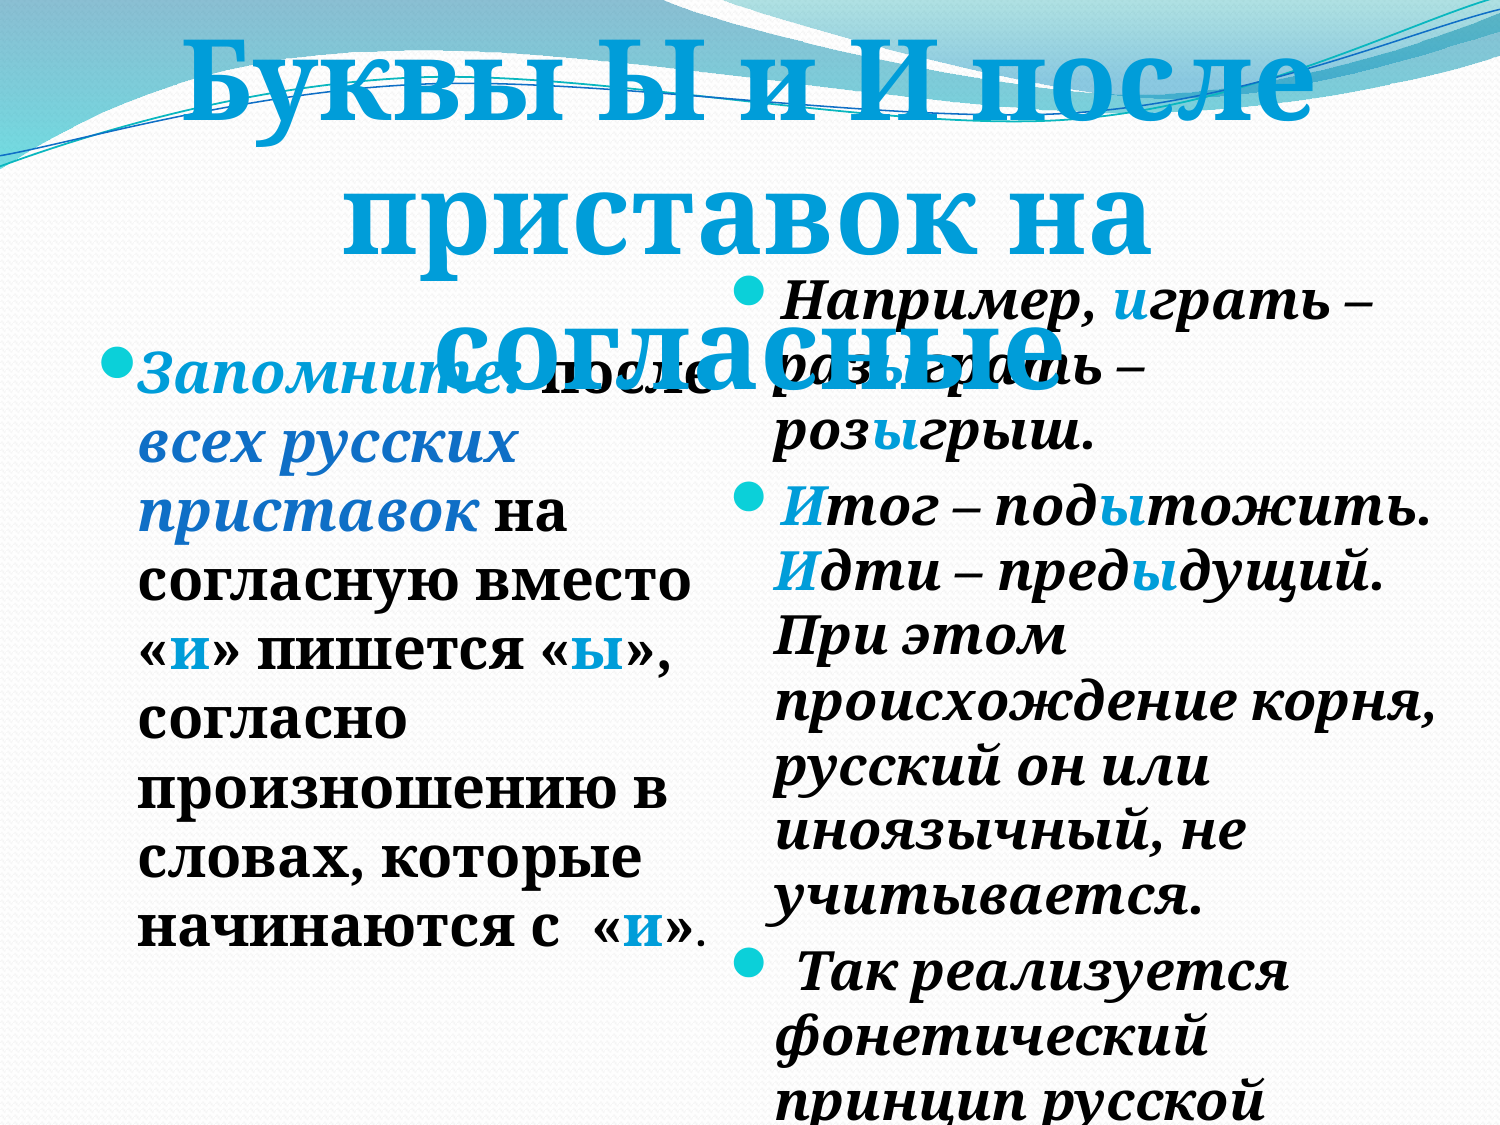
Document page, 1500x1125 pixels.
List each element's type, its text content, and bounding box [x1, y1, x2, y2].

text_box Буквы Ы и И после приставок на согласные [35, 0, 1465, 420]
list Запомните: после всех русских приставок на согласную вместо «и» пишется «ы», согласно произношению в словах, которые начинаются с «и». [82, 420, 714, 1071]
list Например, играть – разыграть – розыгрыш. Итог – подытожить. Идти – предыдущий. При этом происхождение корня, русский он или иноязычный, не учитывается. Так реализуется фонетический принцип русской орфографии. [714, 257, 1472, 1074]
